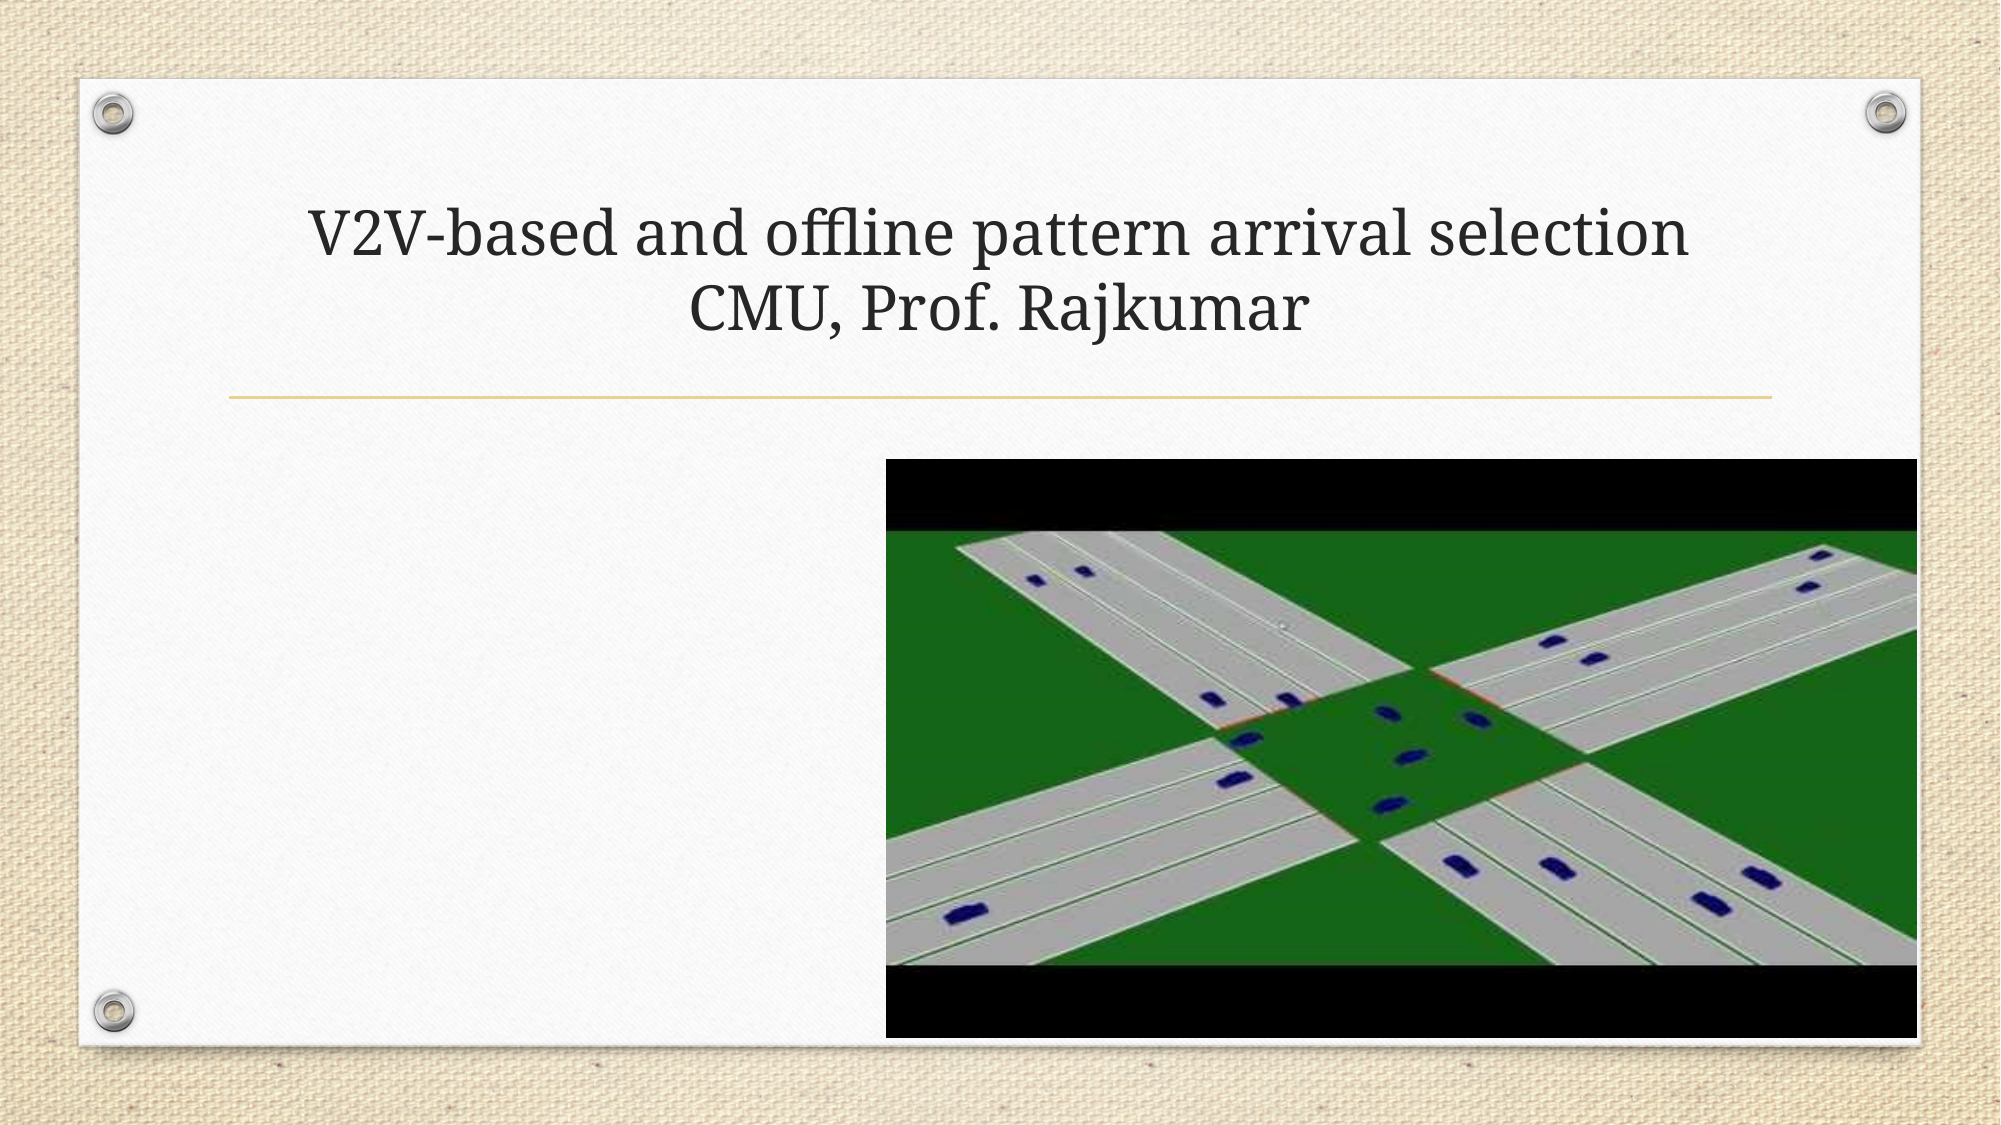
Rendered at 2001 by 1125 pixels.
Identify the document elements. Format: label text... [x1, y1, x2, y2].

title V2V-based and offline pattern arrival selection CMU, Prof. Rajkumar [212, 161, 1788, 375]
picture [0, 0, 2001, 1125]
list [885, 458, 1918, 1039]
